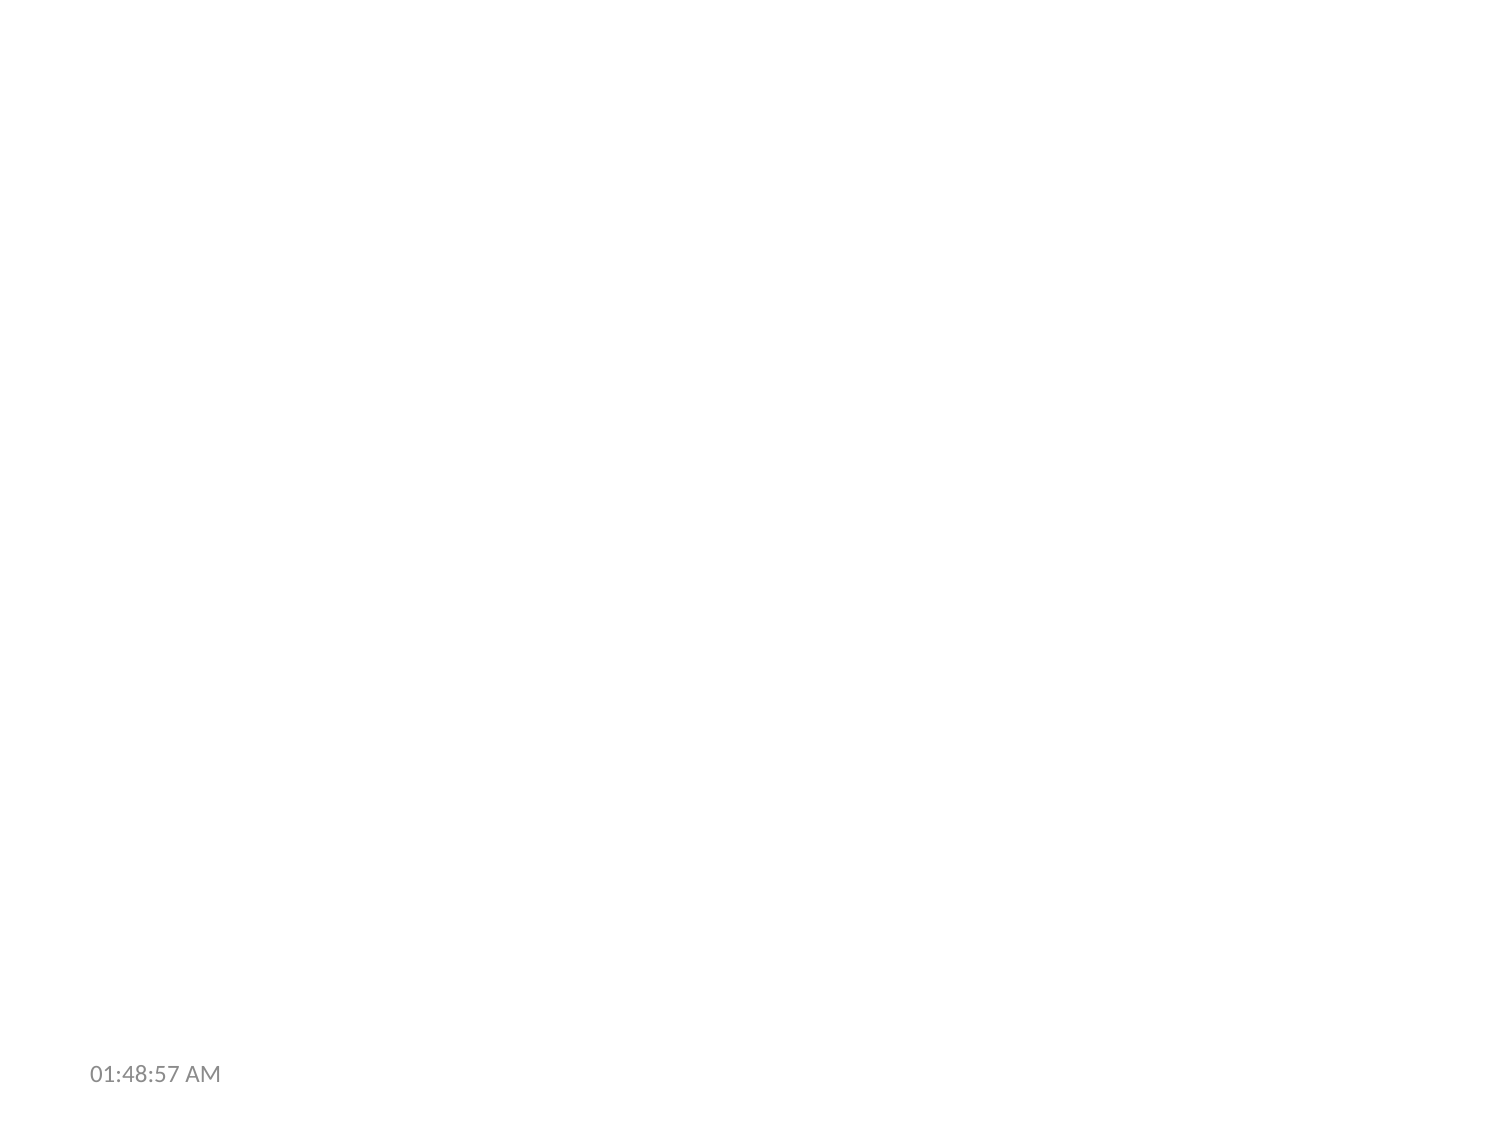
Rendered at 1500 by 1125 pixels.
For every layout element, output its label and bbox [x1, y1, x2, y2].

slide_number [75, 1042, 425, 1103]
